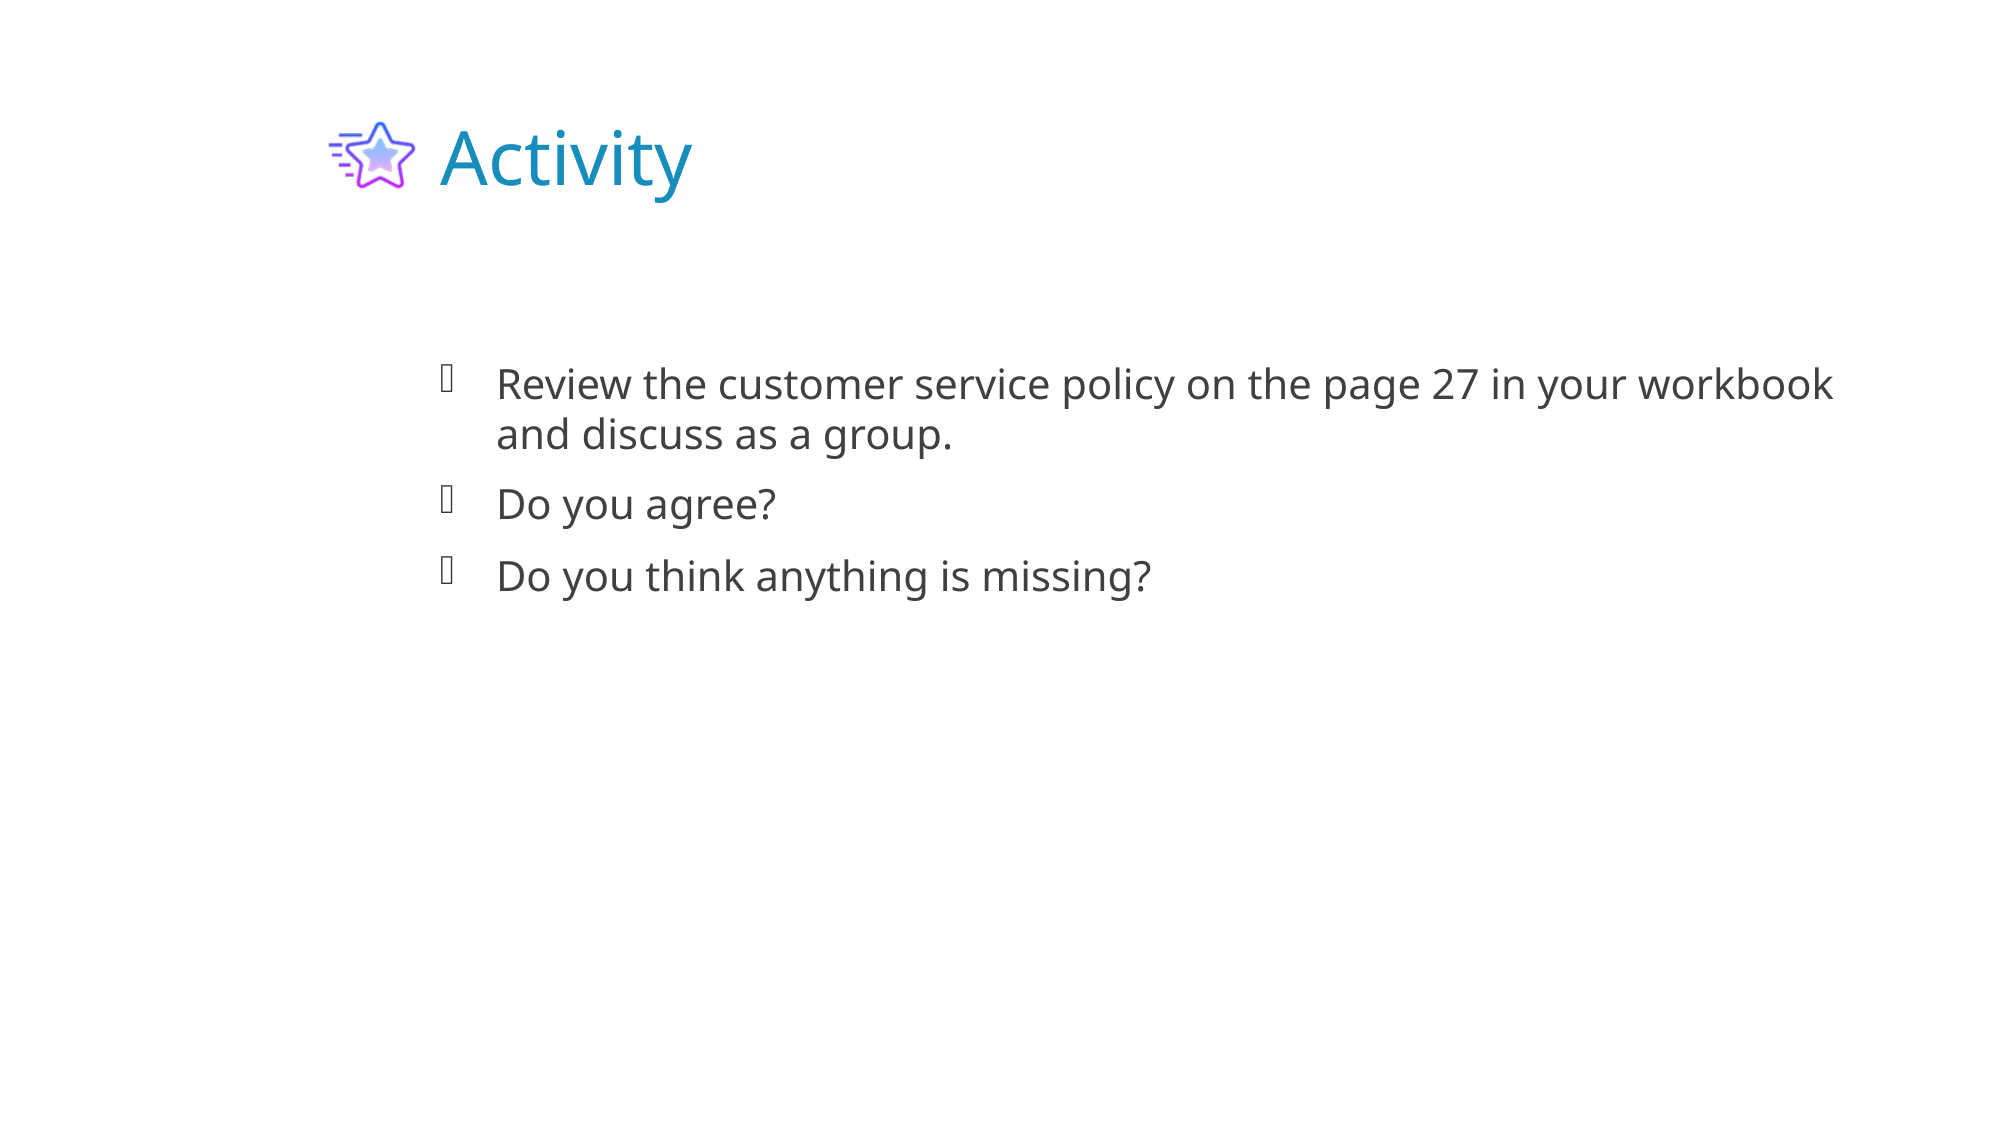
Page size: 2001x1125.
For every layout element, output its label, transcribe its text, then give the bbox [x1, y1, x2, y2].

title Activity [425, 102, 1888, 313]
picture [319, 102, 425, 208]
list Review the customer service policy on the page 27 in your workbook and discuss as a group. Do you agree? Do you think anything is missing? [424, 350, 1888, 1074]
